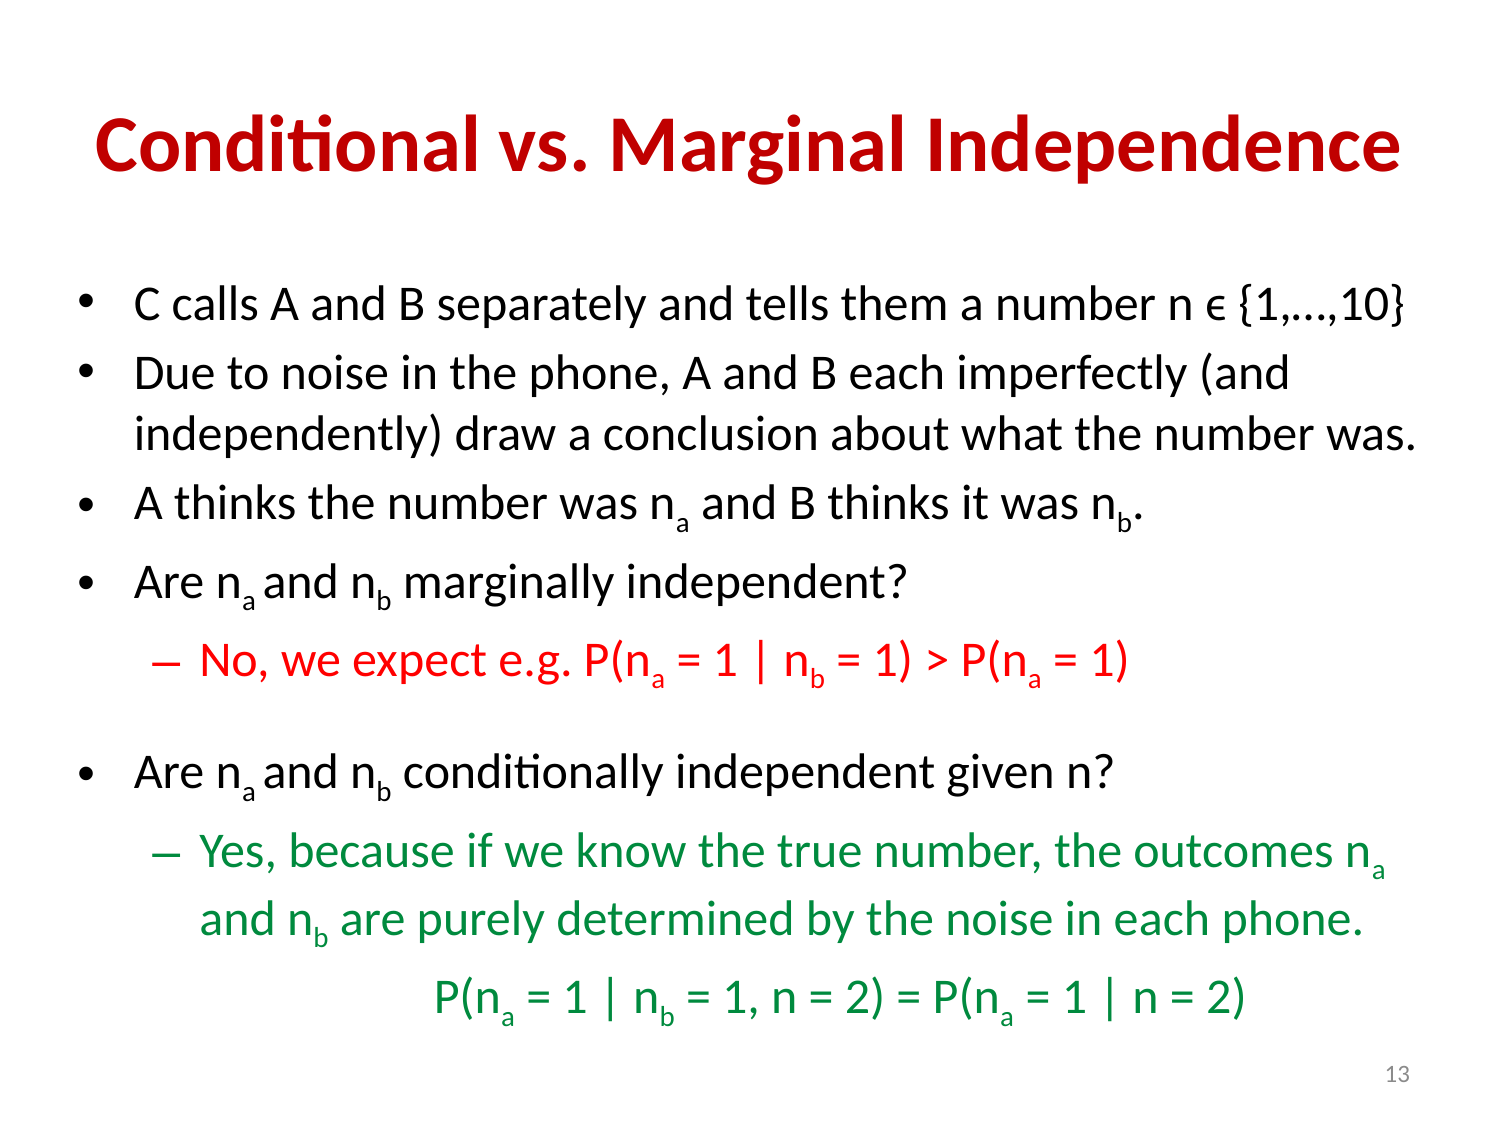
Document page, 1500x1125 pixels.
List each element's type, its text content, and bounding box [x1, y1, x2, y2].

title Conditional vs. Marginal Independence [75, 45, 1425, 233]
list C calls A and B separately and tells them a number n ϵ {1,…,10} Due to noise in the phone, A and B each imperfectly (and independently) draw a conclusion about what the number was. A thinks the number was na and B thinks it was nb. Are na and nb marginally independent? No, we expect e.g. P(na = 1 | nb = 1) > P(na = 1) Are na and nb conditionally independent given n? Yes, because if we know the true number, the outcomes na and nb are purely determined by the noise in each phone. P(na = 1 | nb = 1, n = 2) = P(na = 1 | n = 2) [62, 262, 1438, 1075]
slide_number 13 [1074, 1042, 1425, 1103]
